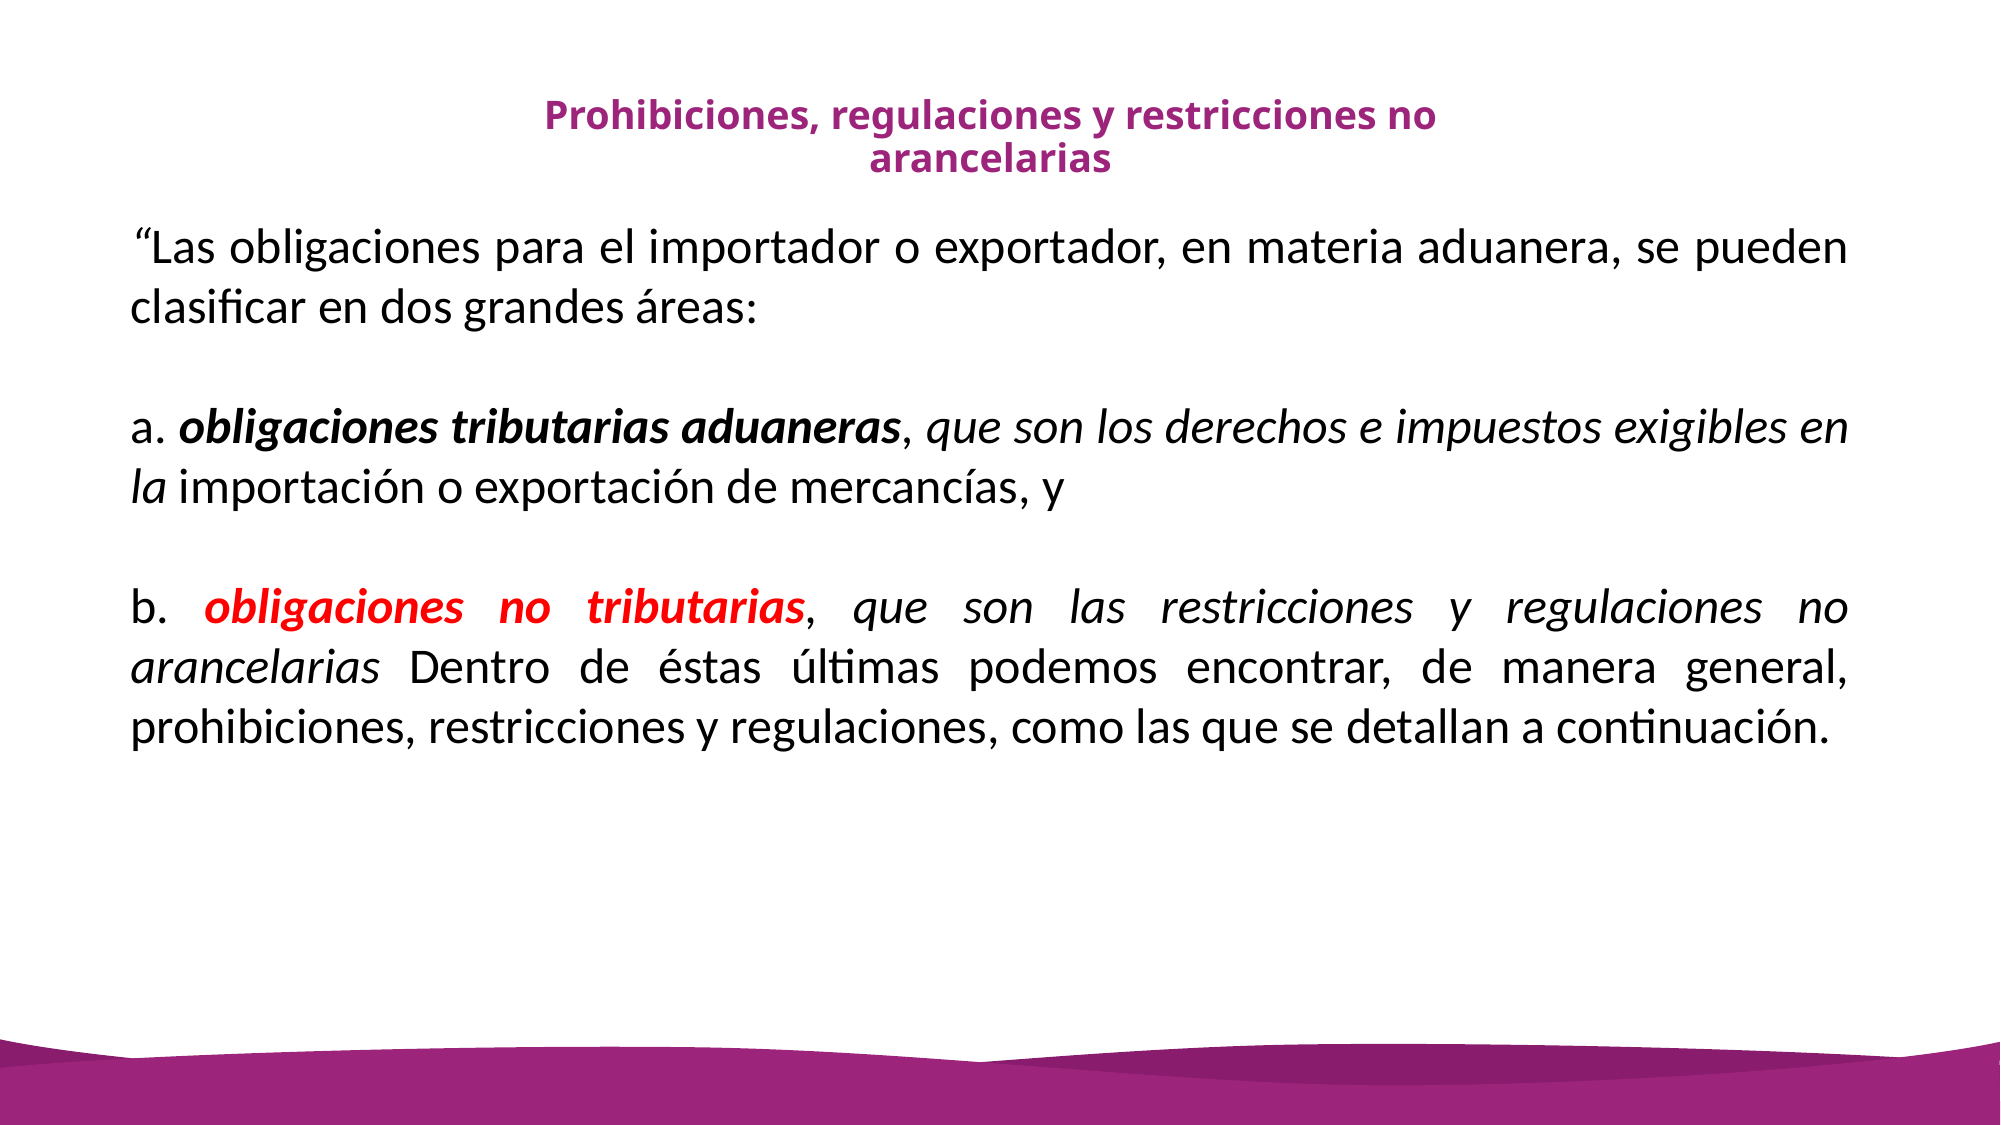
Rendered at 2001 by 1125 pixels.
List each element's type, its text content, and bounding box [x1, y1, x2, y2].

title Prohibiciones, regulaciones y restricciones no arancelarias [127, 87, 1853, 206]
text_box “Las obligaciones para el importador o exportador, en materia aduanera, se pueden clasificar en dos grandes áreas: a. obligaciones tributarias aduaneras, que son los derechos e impuestos exigibles en la importación o exportación de mercancías, y b. obligaciones no tributarias, que son las restricciones y regulaciones no arancelarias Dentro de éstas últimas podemos encontrar, de manera general, prohibiciones, restricciones y regulaciones, como las que se detallan a continuación. [115, 206, 1866, 822]
